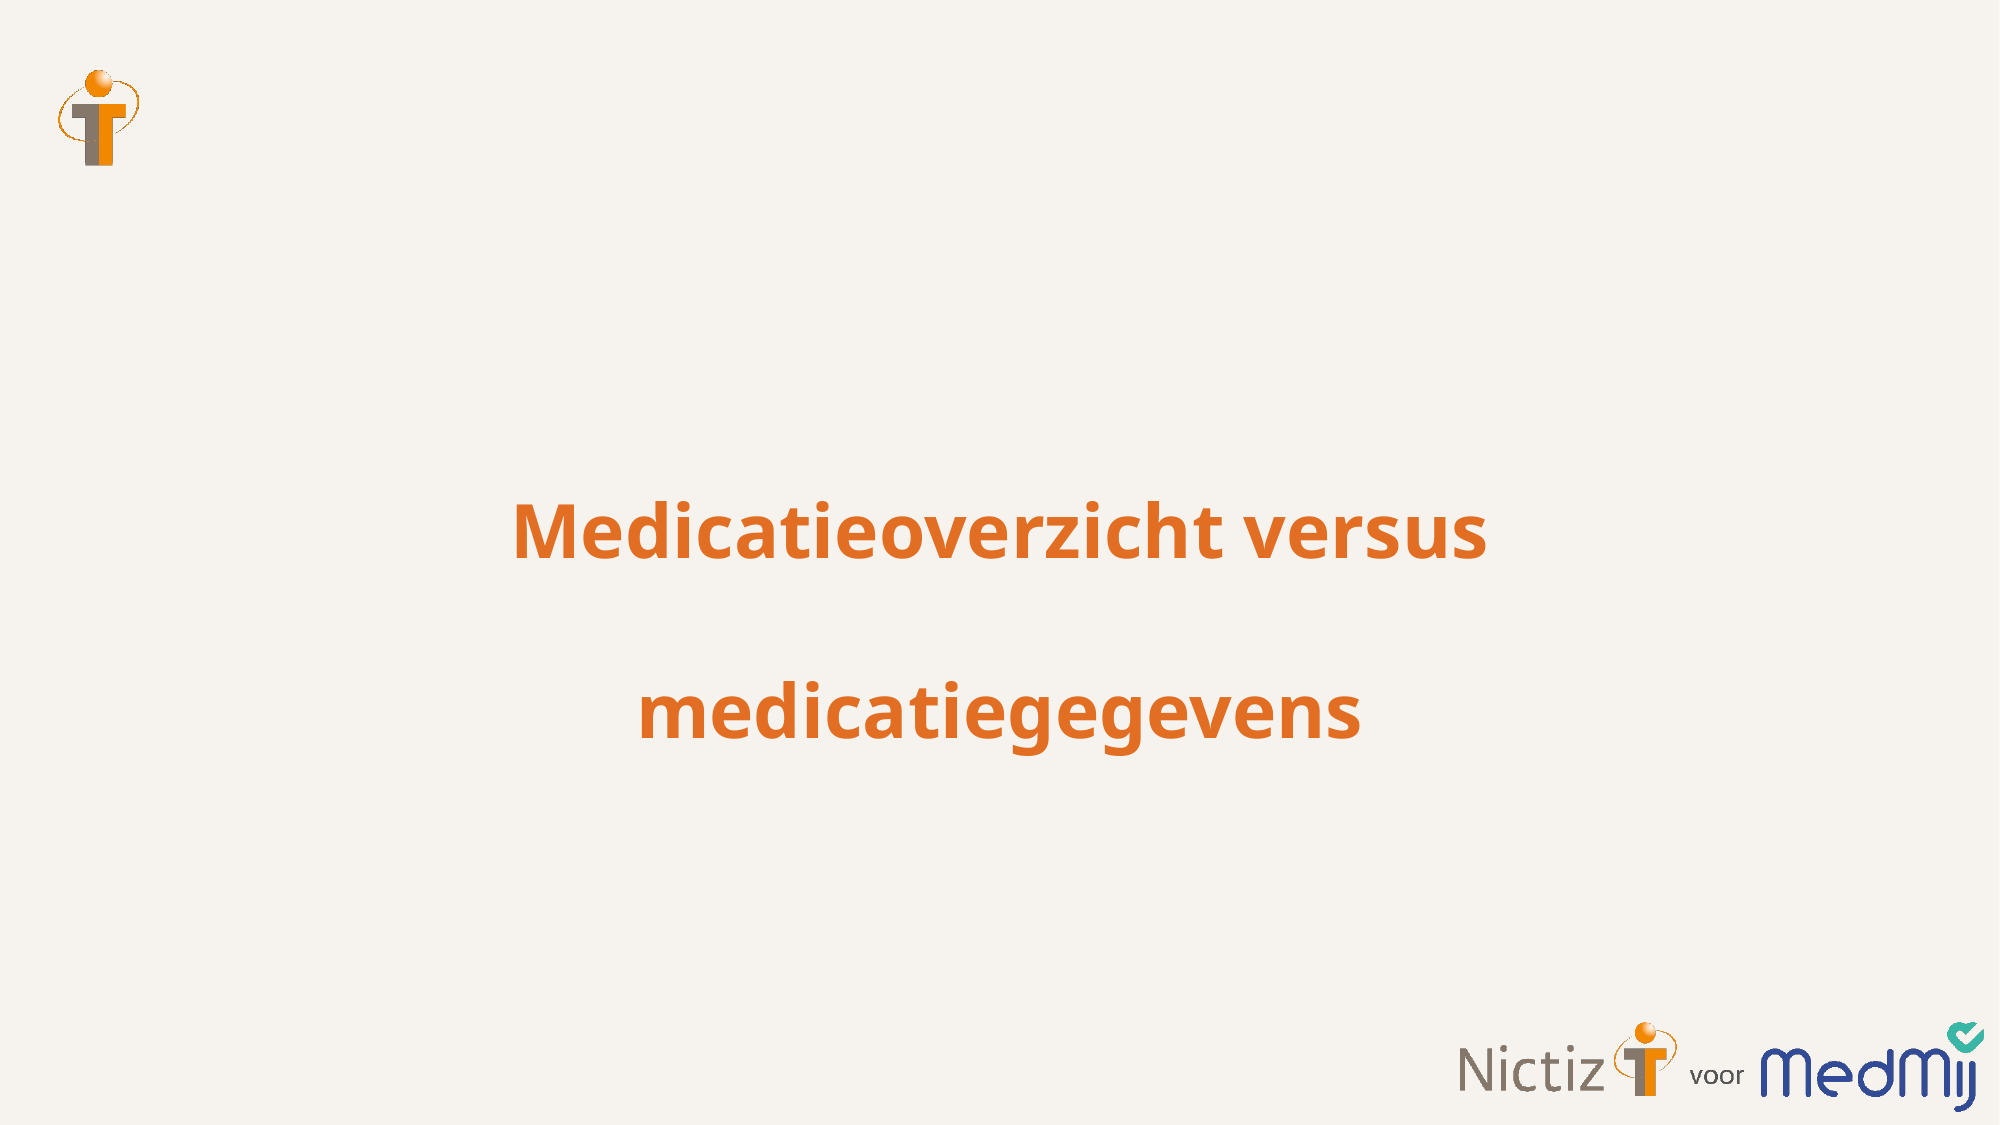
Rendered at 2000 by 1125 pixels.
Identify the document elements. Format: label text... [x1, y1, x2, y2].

picture [1457, 1019, 1988, 1113]
title Medicatieoverzicht versus medicatiegegevens [155, 386, 1844, 848]
picture [50, 66, 151, 187]
